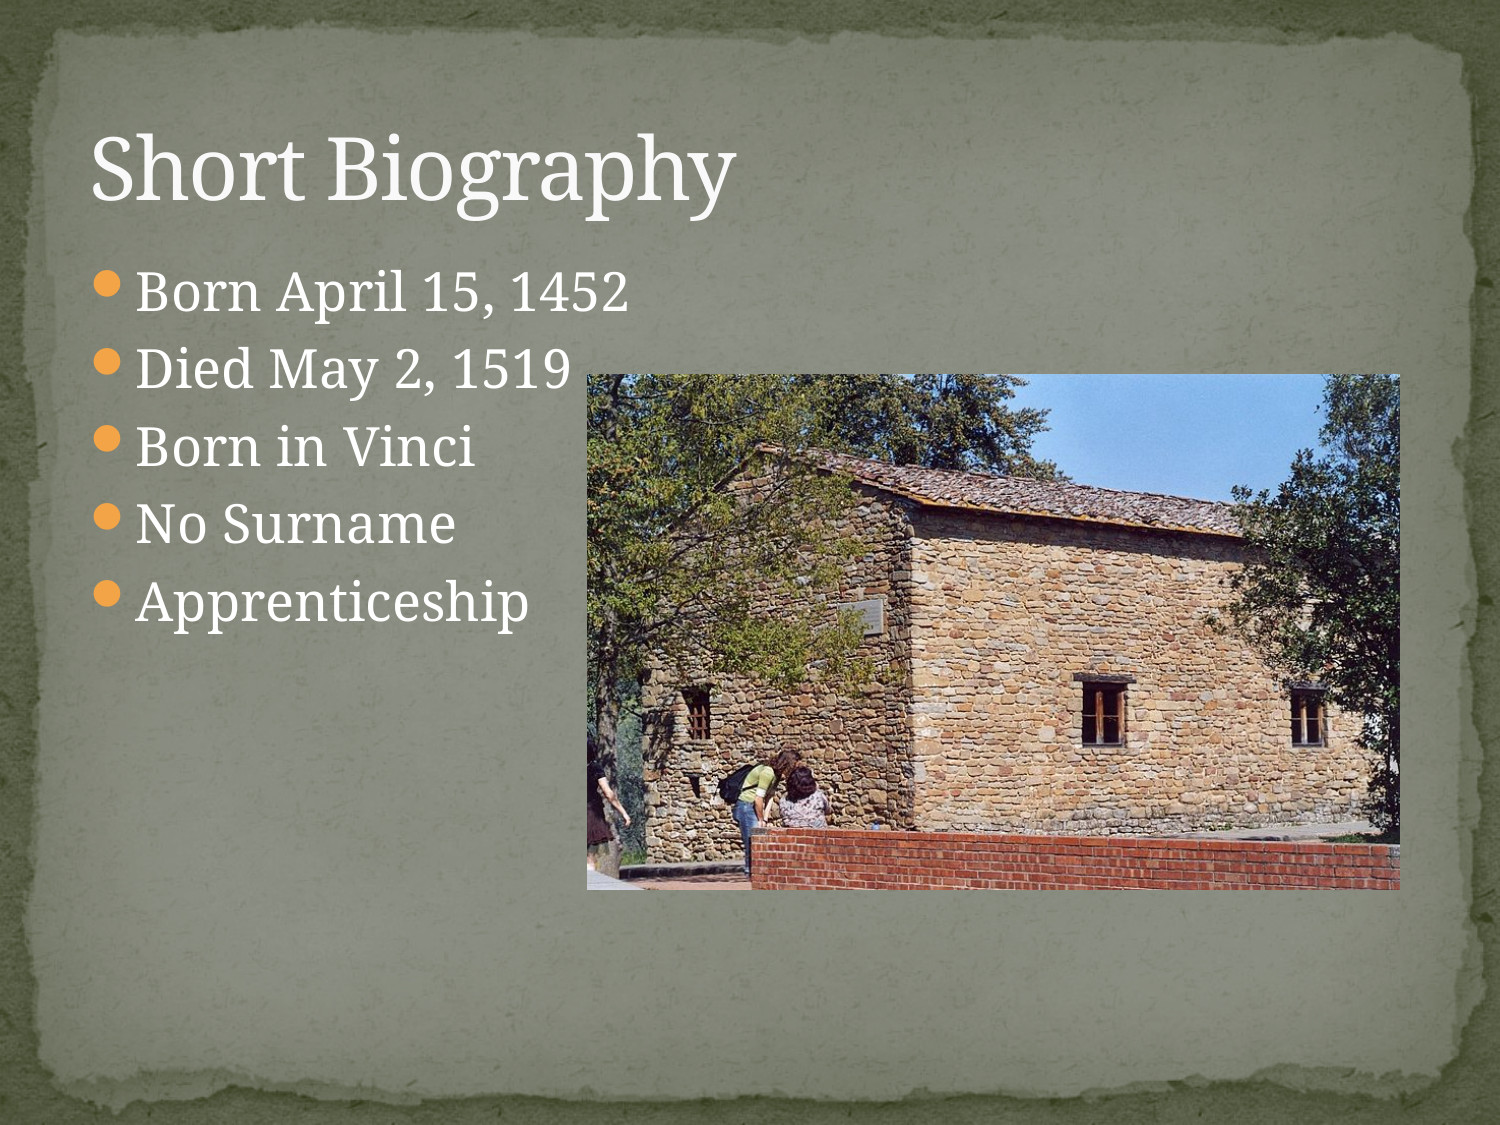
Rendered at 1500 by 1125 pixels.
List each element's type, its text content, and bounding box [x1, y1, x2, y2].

title Short Biography [74, 24, 1425, 225]
picture [587, 374, 1400, 890]
list Born April 15, 1452 Died May 2, 1519 Born in Vinci No Surname Apprenticeship [75, 249, 1400, 1000]
